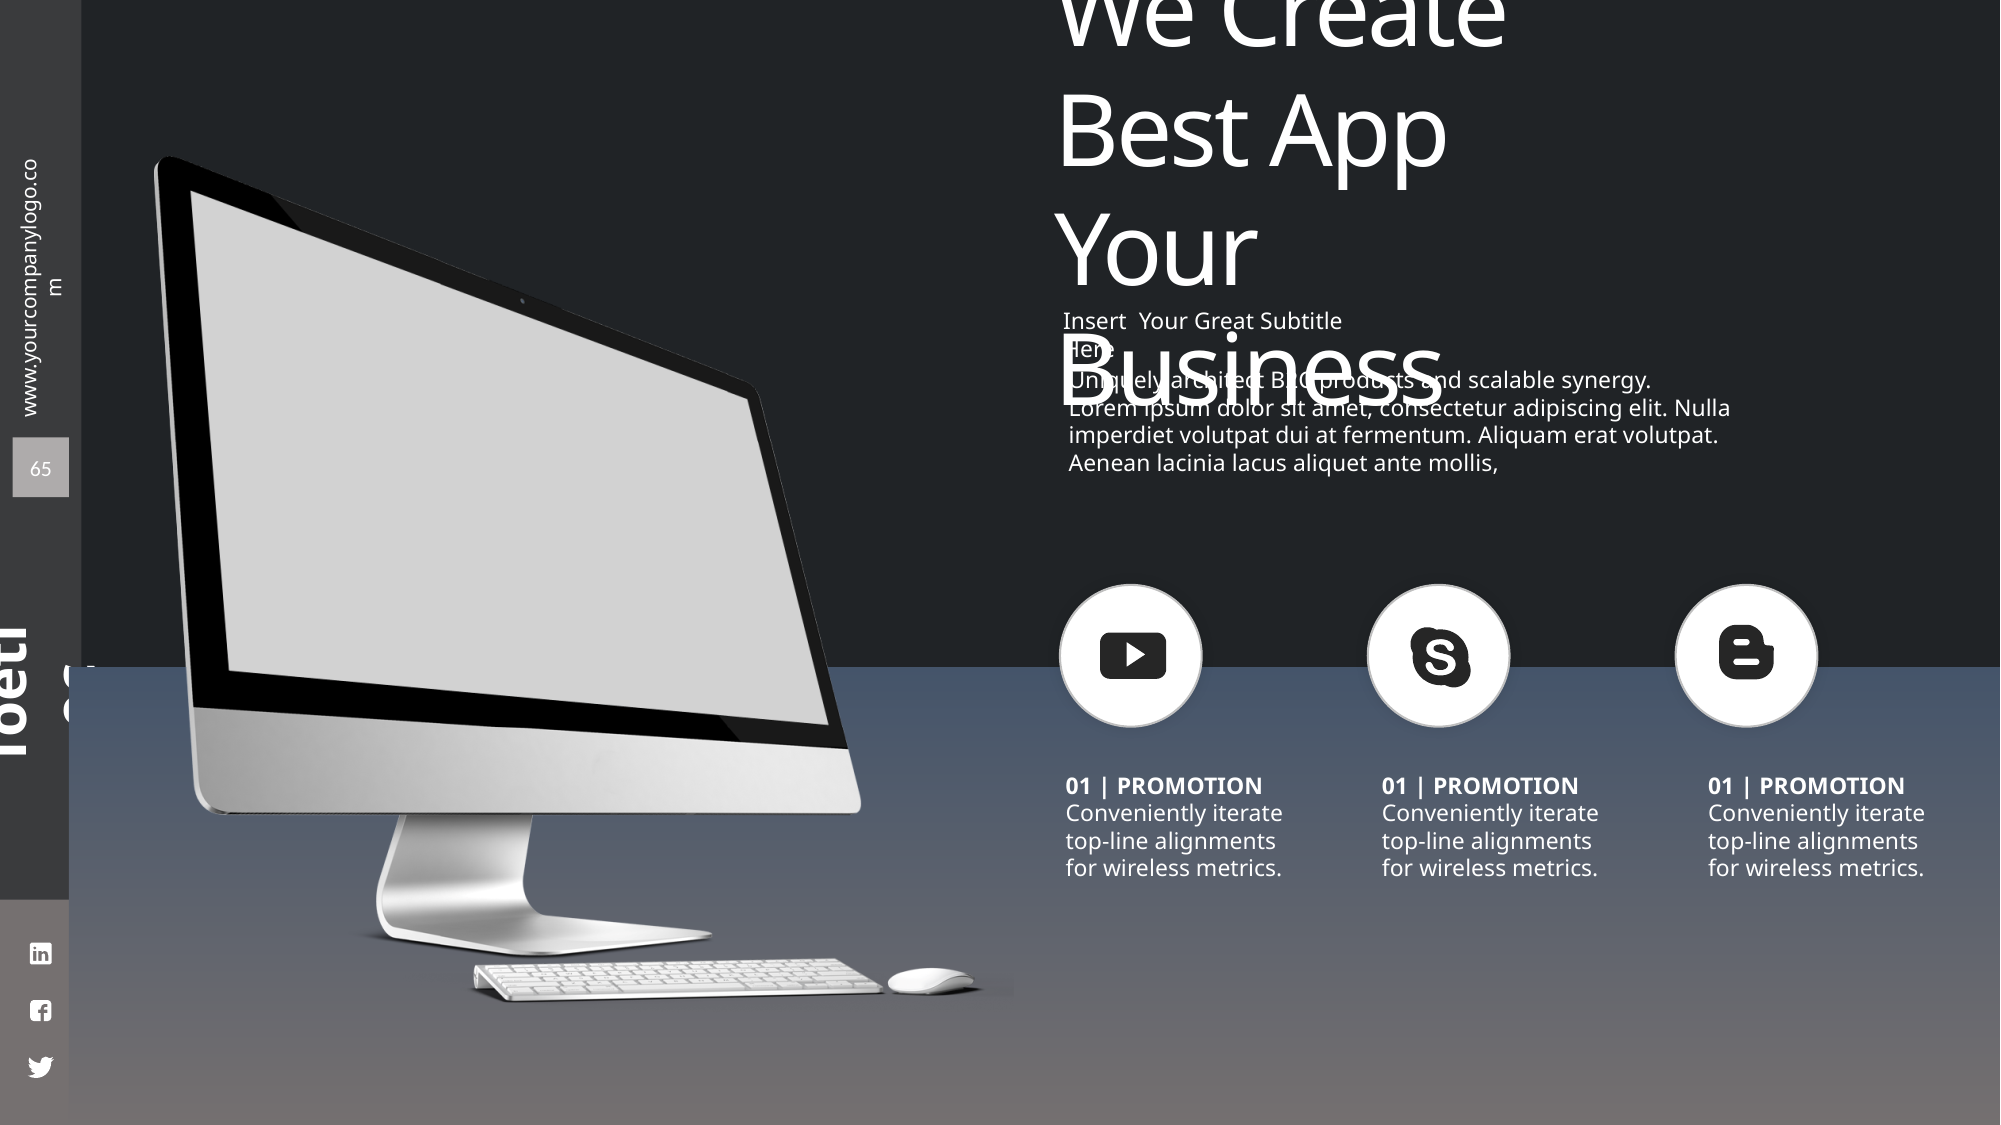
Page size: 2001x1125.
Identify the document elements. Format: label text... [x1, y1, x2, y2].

text_box Insert Your Great Subtitle Here [1048, 299, 1402, 370]
text_box [1675, 584, 1818, 728]
text_box 01 | PROMOTION Conveniently iterate top-line alignments for wireless metrics. [1693, 764, 1952, 889]
text_box [1367, 584, 1511, 728]
text_box [1100, 632, 1167, 679]
text_box 01 | PROMOTION Conveniently iterate top-line alignments for wireless metrics. [1367, 764, 1625, 889]
text_box [1719, 624, 1774, 680]
picture [154, 156, 1014, 1013]
text_box [68, 667, 2000, 1125]
text_box We Create Best App Your Business [1039, 67, 1568, 304]
text_box [1059, 584, 1203, 728]
text_box Uniquely architect B2C products and scalable synergy. Lorem ipsum dolor sit amet, consectetur adipiscing elit. Nulla imperdiet volutpat dui at fermentum. Aliquam erat volutpat. Aenean lacinia lacus aliquet ante mollis, [1053, 358, 1818, 484]
text_box [1410, 627, 1471, 688]
slide_number 65 [12, 437, 69, 498]
text_box 01 | PROMOTION Conveniently iterate top-line alignments for wireless metrics. [1050, 764, 1309, 889]
